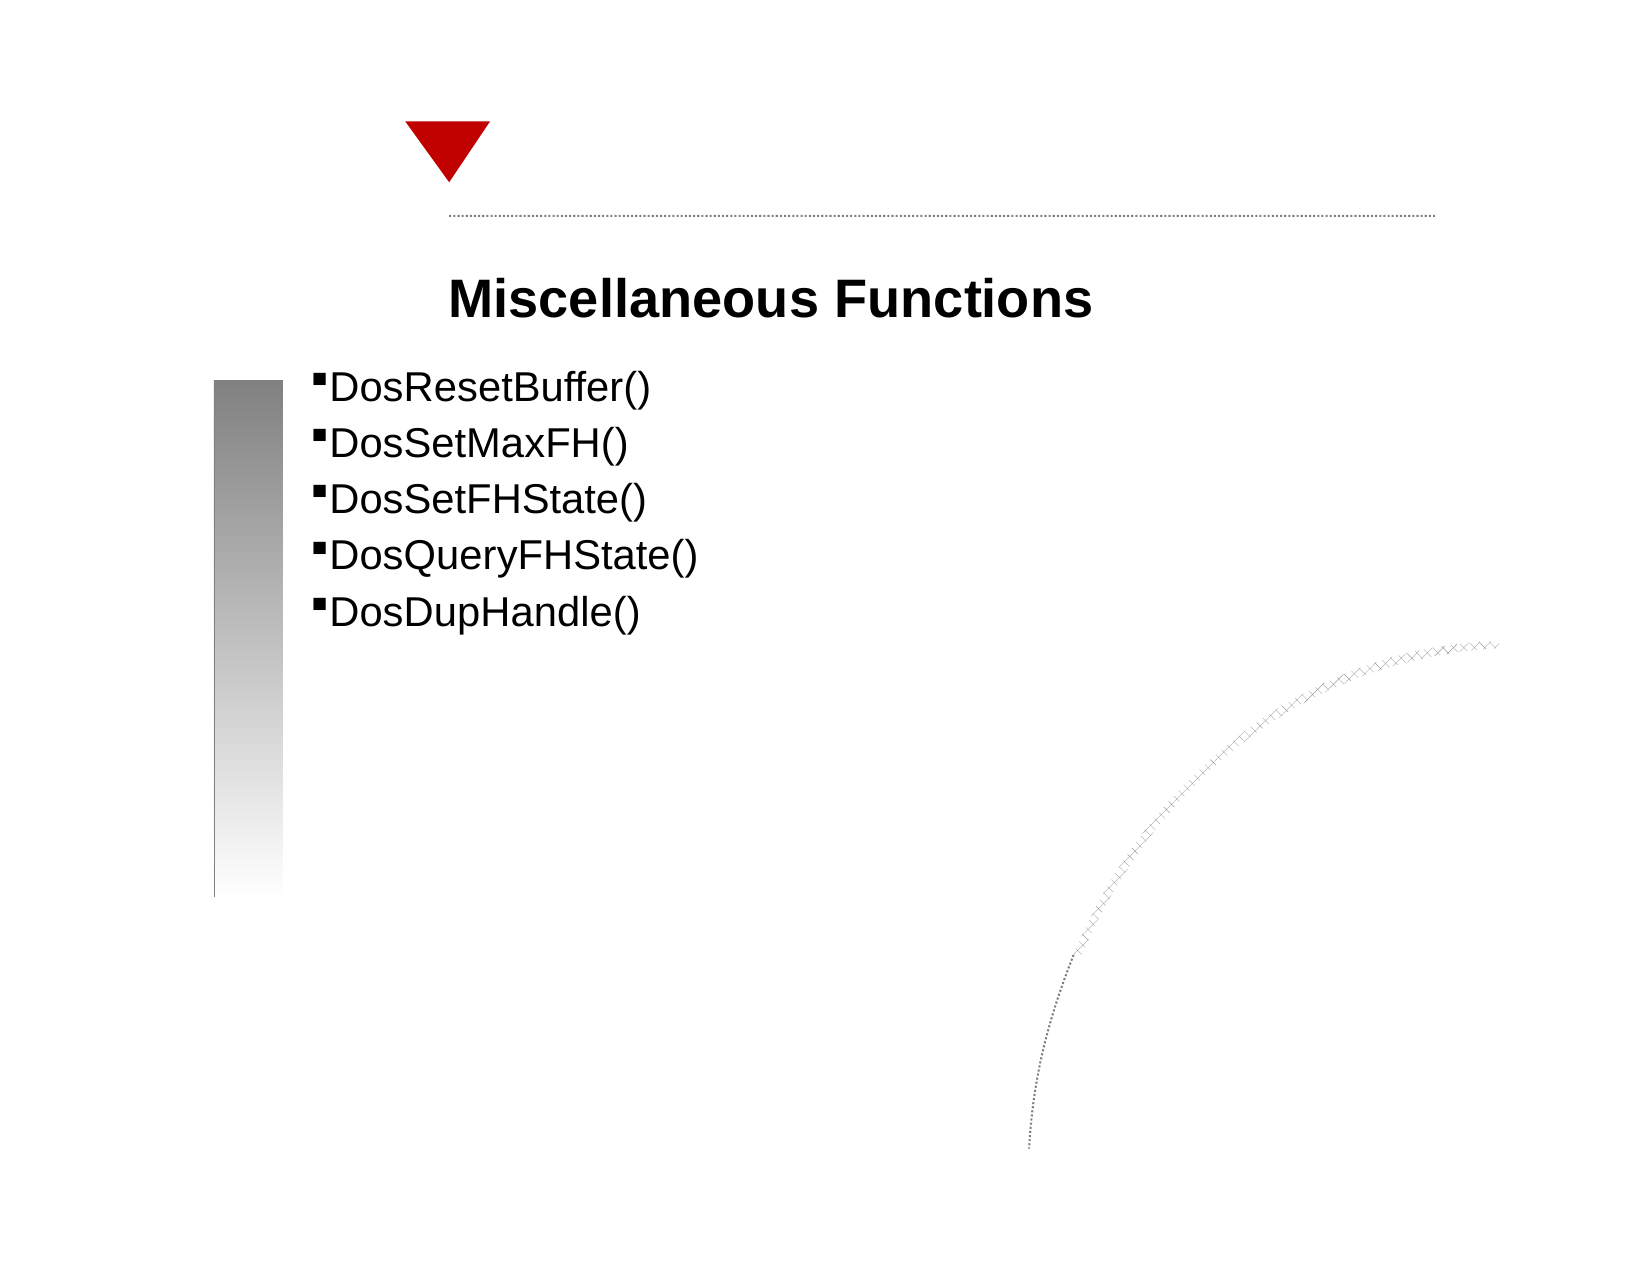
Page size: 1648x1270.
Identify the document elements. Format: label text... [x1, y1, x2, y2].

text_box DosResetBuffer() DosSetMaxFH() DosSetFHState() DosQueryFHState() DosDupHandle() [310, 359, 1434, 635]
text_box Miscellaneous Functions [448, 263, 1439, 329]
